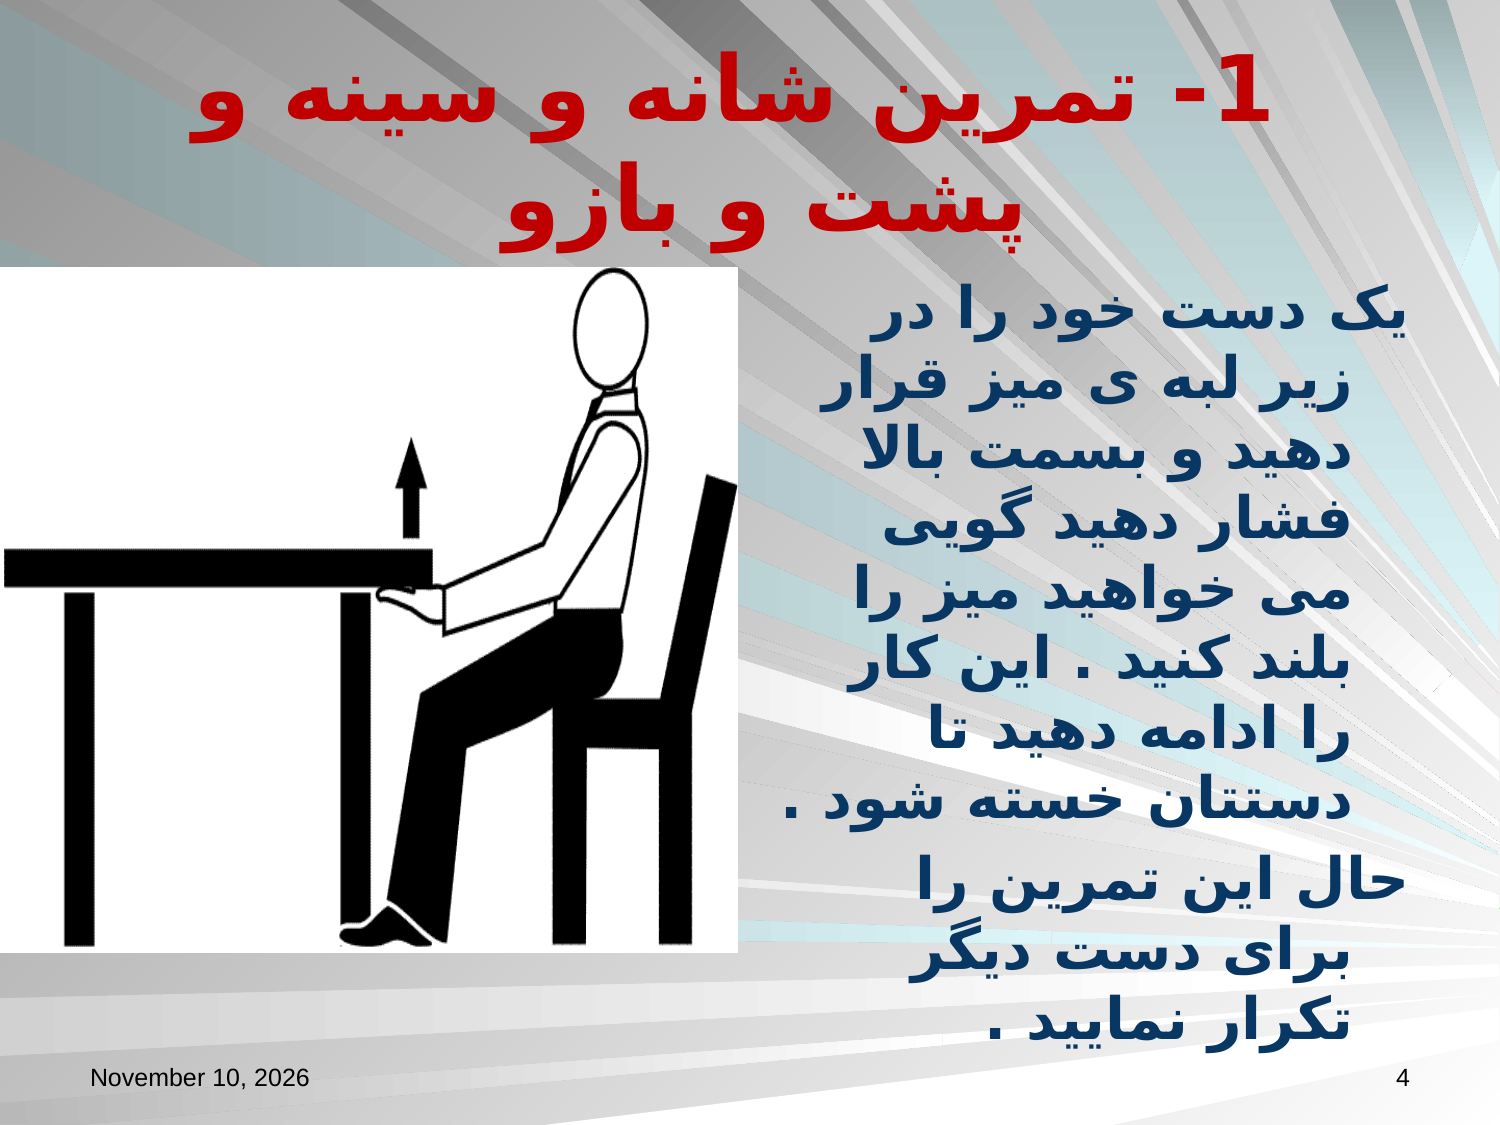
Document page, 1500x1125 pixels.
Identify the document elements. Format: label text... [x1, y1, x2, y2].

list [0, 266, 738, 953]
list یک دست خود را در زیر لبه ی میز قرار دهید و بسمت بالا فشار دهید گویی می خواهید میز را بلند کنید . این کار را ادامه دهید تا دستتان خسته شود . حال این تمرین را برای دست دیگر تکرار نمایید . [762, 262, 1426, 1006]
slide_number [74, 1023, 426, 1100]
title 1- تمرین شانه و سینه و پشت و بازو [74, 45, 1426, 234]
slide_number 4 [1074, 1023, 1426, 1100]
